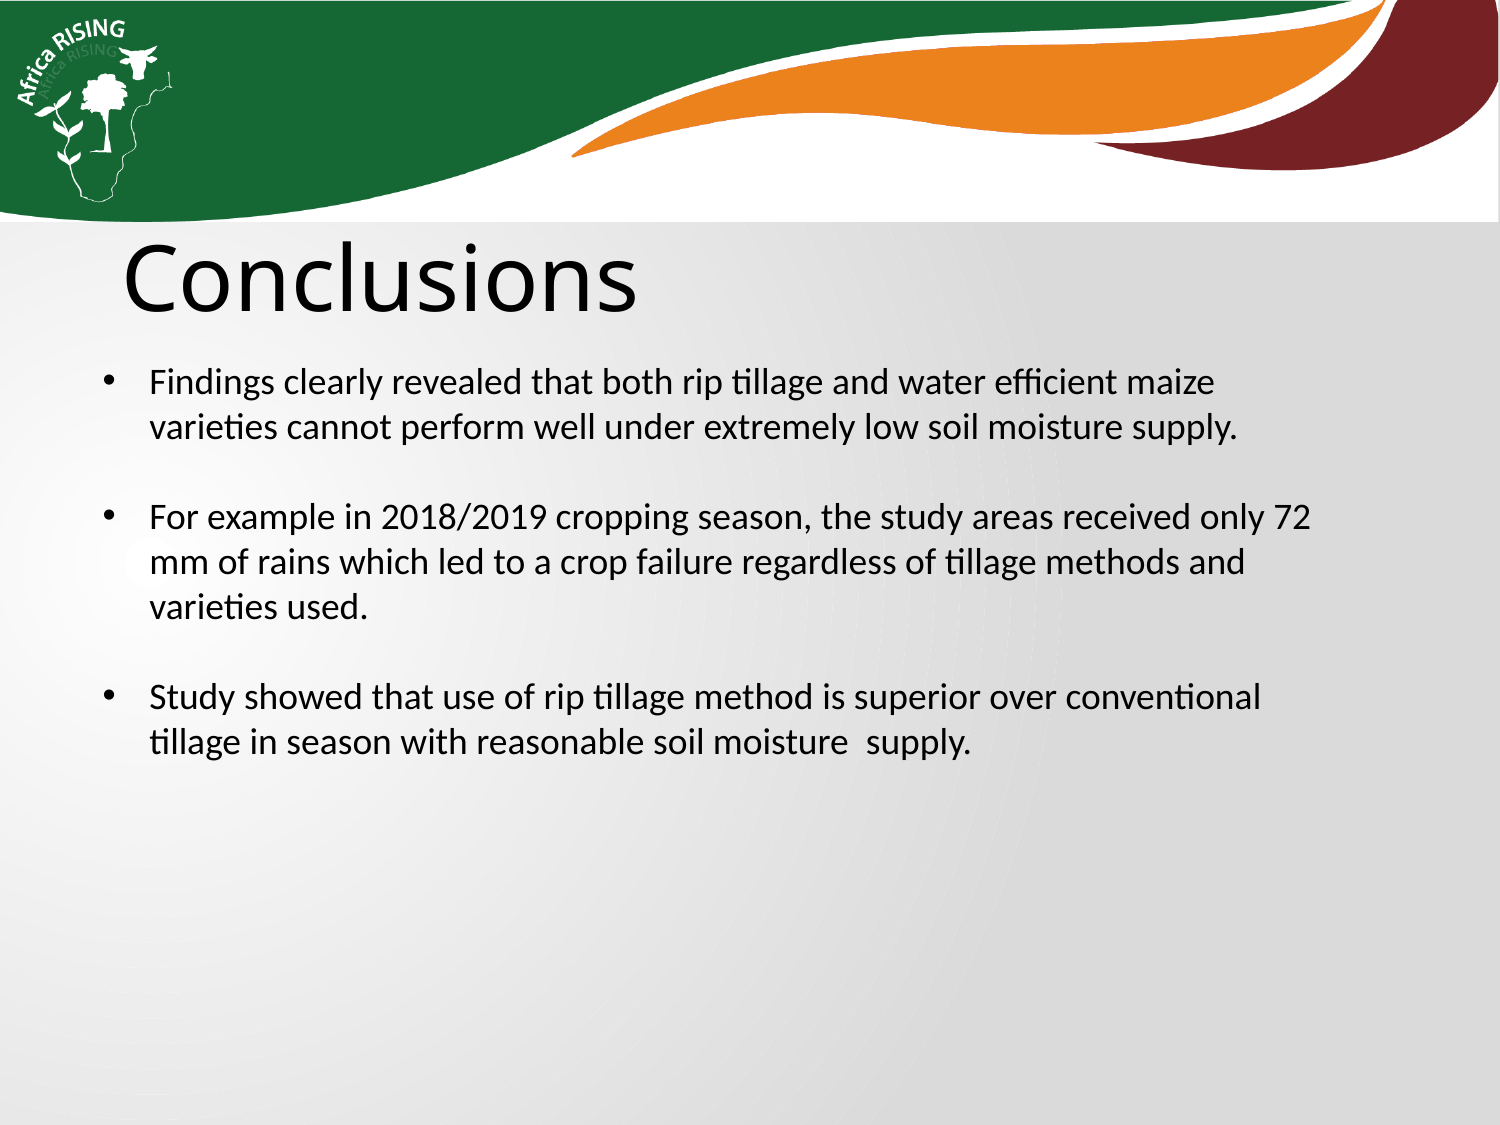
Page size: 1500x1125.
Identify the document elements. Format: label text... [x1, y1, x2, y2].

picture [0, 0, 1499, 222]
list Conclusions [87, 212, 1363, 349]
text_box Findings clearly revealed that both rip tillage and water efficient maize varieties cannot perform well under extremely low soil moisture supply. For example in 2018/2019 cropping season, the study areas received only 72 mm of rains which led to a crop failure regardless of tillage methods and varieties used. Study showed that use of rip tillage method is superior over conventional tillage in season with reasonable soil moisture supply. [87, 349, 1363, 860]
